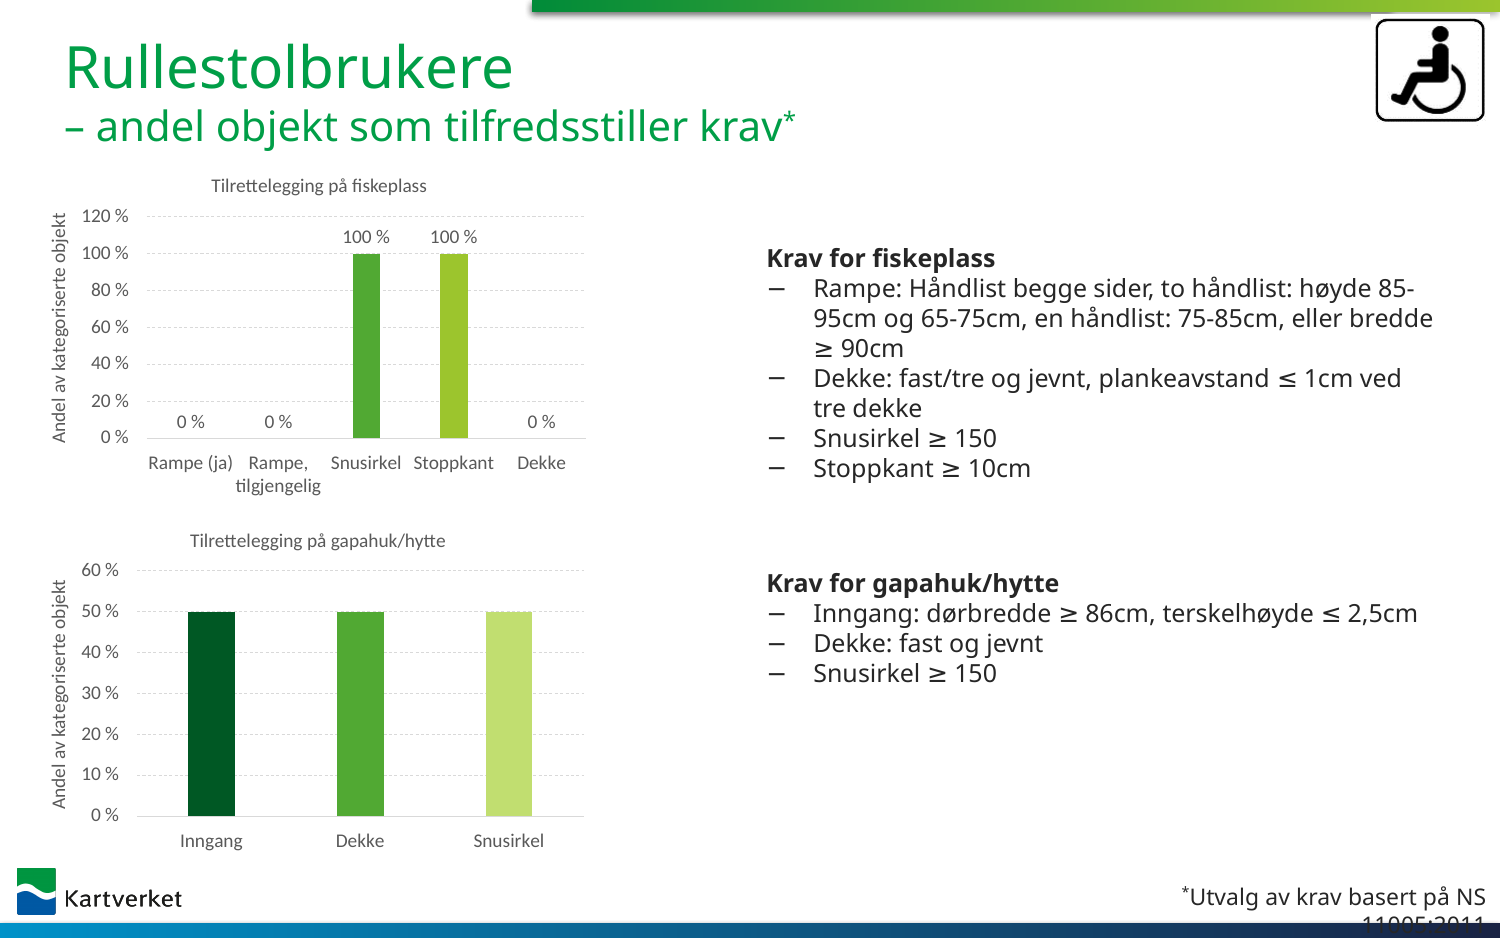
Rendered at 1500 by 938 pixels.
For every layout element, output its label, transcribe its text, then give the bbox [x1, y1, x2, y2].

text_box Krav for gapahuk/hytte Inngang: dørbredde ≥ 86cm, terskelhøyde ≤ 2,5cm Dekke: fast og jevnt Snusirkel ≥ 150 [751, 560, 1452, 695]
text_box Krav for fiskeplass Rampe: Håndlist begge sider, to håndlist: høyde 85-95cm og 65-75cm, en håndlist: 75-85cm, eller bredde ≥ 90cm Dekke: fast/tre og jevnt, plankeavstand ≤ 1cm ved tre dekke Snusirkel ≥ 150 Stoppkant ≥ 10cm [751, 235, 1452, 490]
picture [41, 520, 595, 859]
text_box *Utvalg av krav basert på NS 11005:2011 [1068, 873, 1500, 938]
picture [1371, 13, 1491, 127]
text_box Rullestolbrukere – andel objekt som tilfredsstiller krav* [49, 29, 1431, 158]
picture [41, 166, 597, 505]
